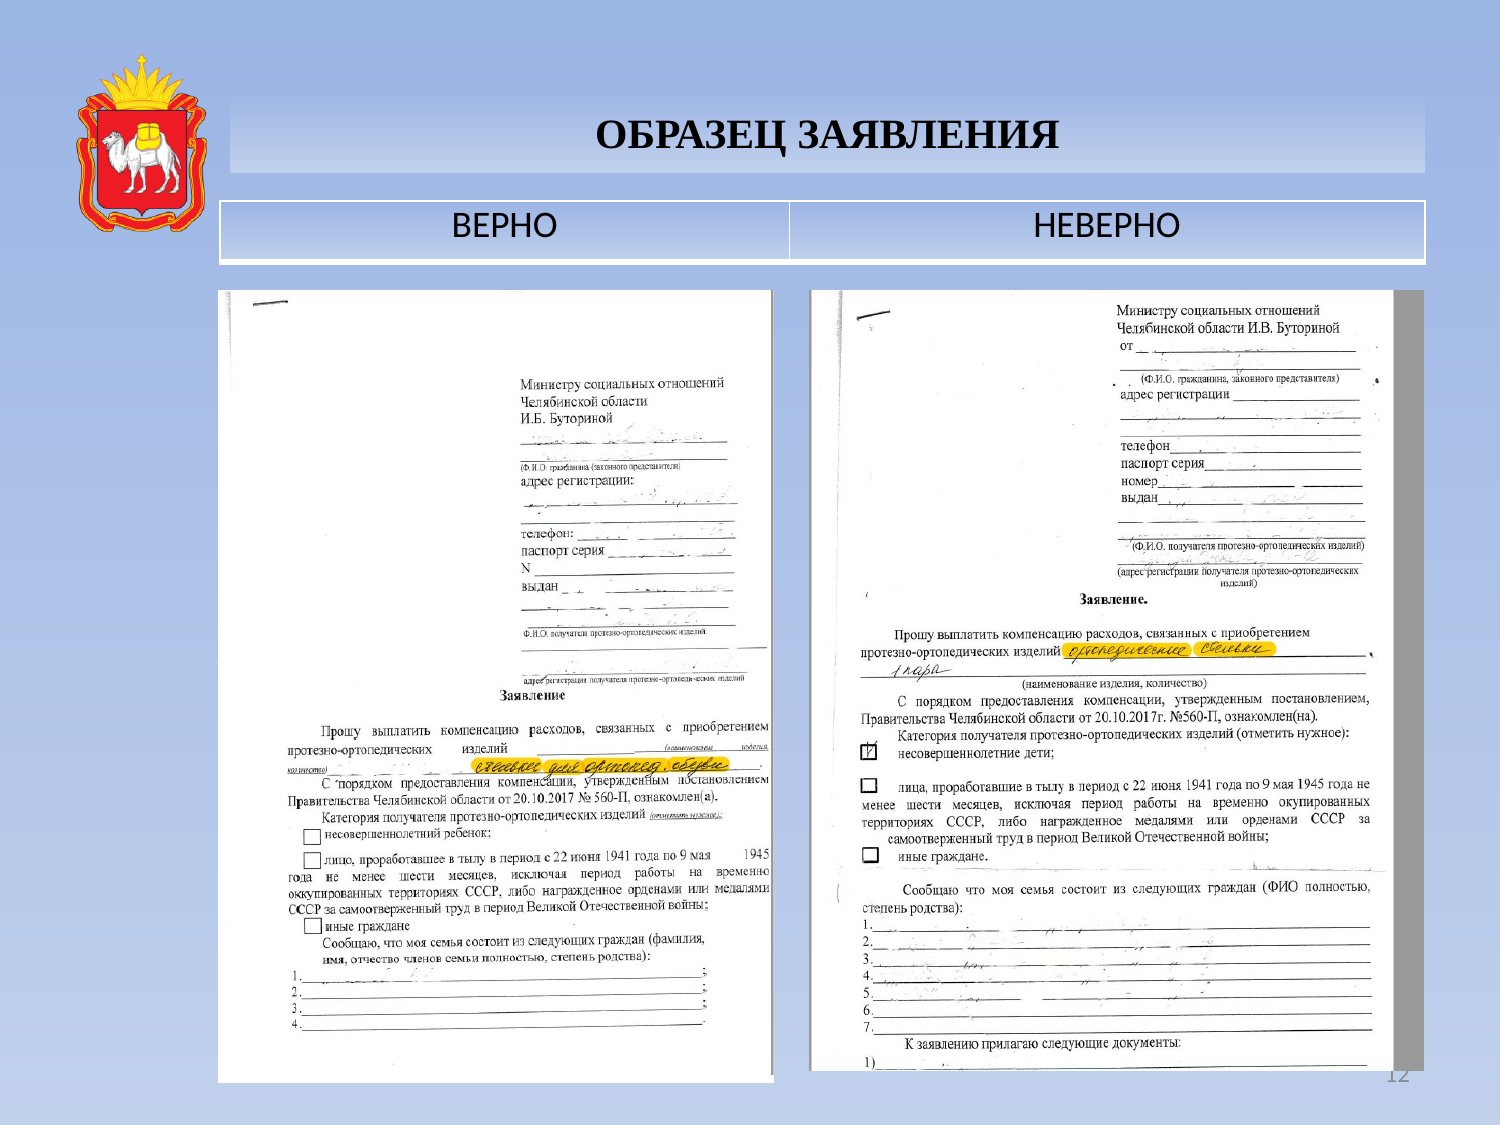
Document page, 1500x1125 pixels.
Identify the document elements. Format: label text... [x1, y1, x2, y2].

picture [76, 54, 207, 232]
table_header ВЕРНО [221, 202, 789, 259]
table_header НЕВЕРНО [790, 202, 1424, 259]
slide_number 12 [1074, 1077, 1425, 1103]
picture [218, 290, 774, 1083]
title ОБРАЗЕЦ ЗАЯВЛЕНИЯ [230, 90, 1425, 173]
picture [808, 290, 1424, 1071]
